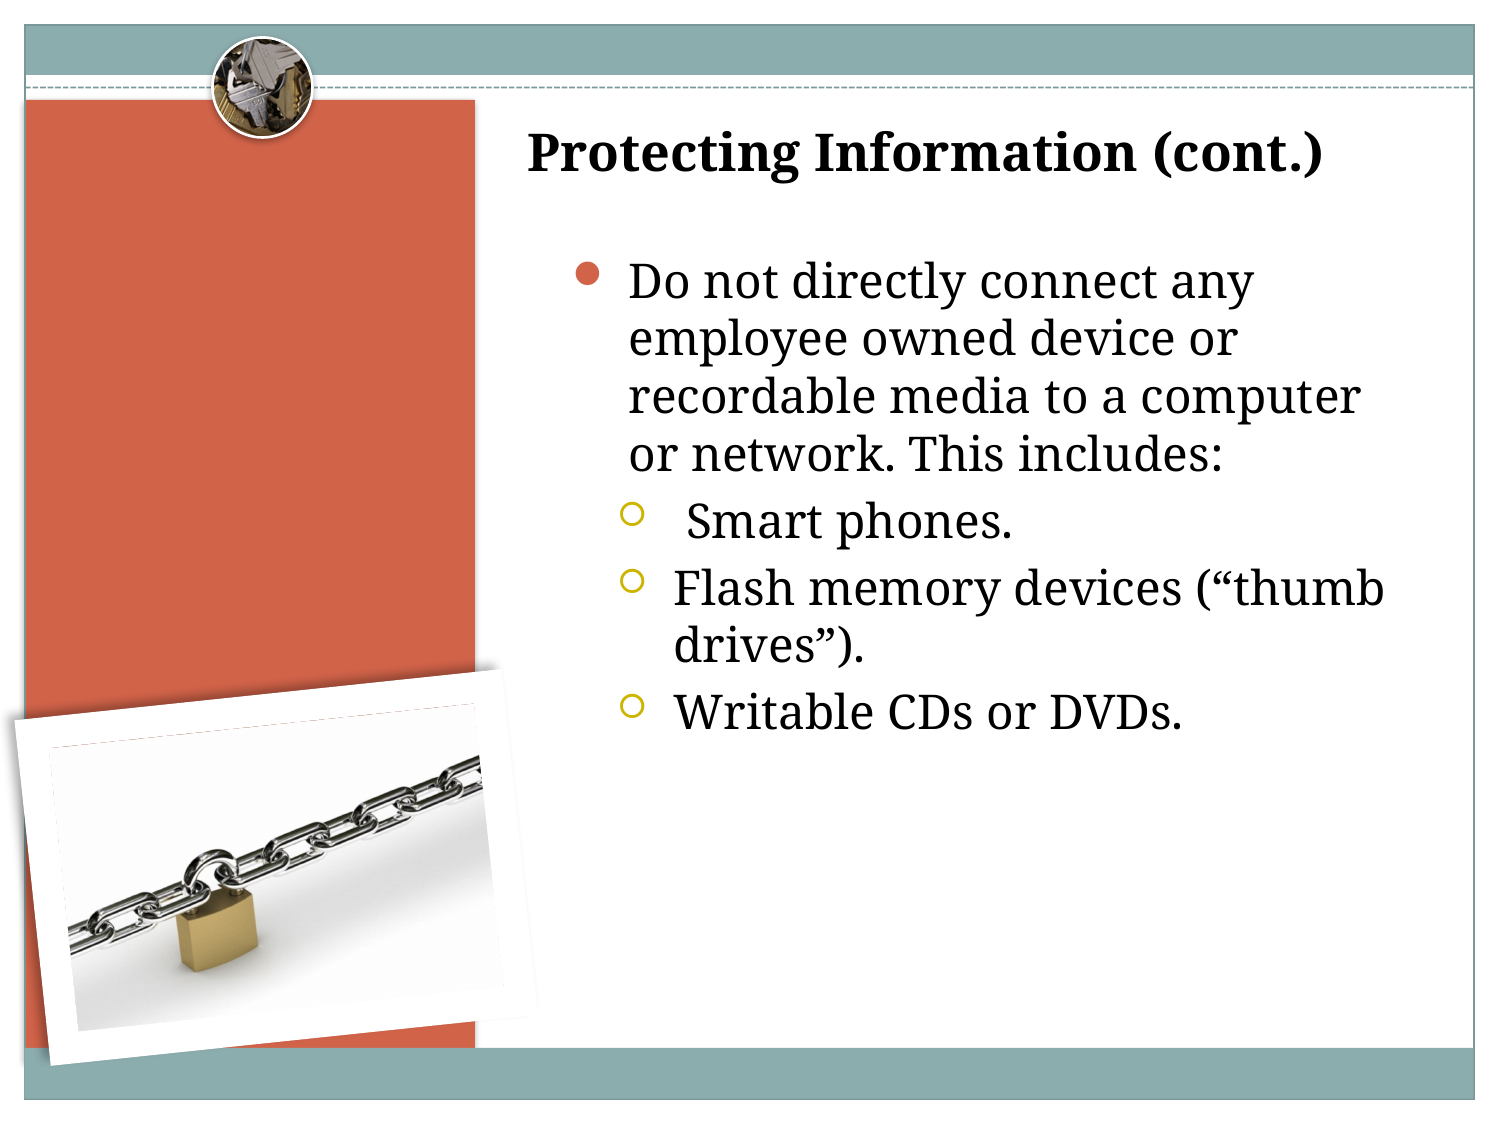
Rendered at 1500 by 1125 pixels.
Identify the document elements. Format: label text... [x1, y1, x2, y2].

list Protecting Information (cont.) Do not directly connect any employee owned device or recordable media to a computer or network. This includes: Smart phones. Flash memory devices (“thumb drives”). Writable CDs or DVDs. [512, 112, 1438, 1038]
picture [49, 704, 503, 1031]
picture [214, 39, 311, 136]
